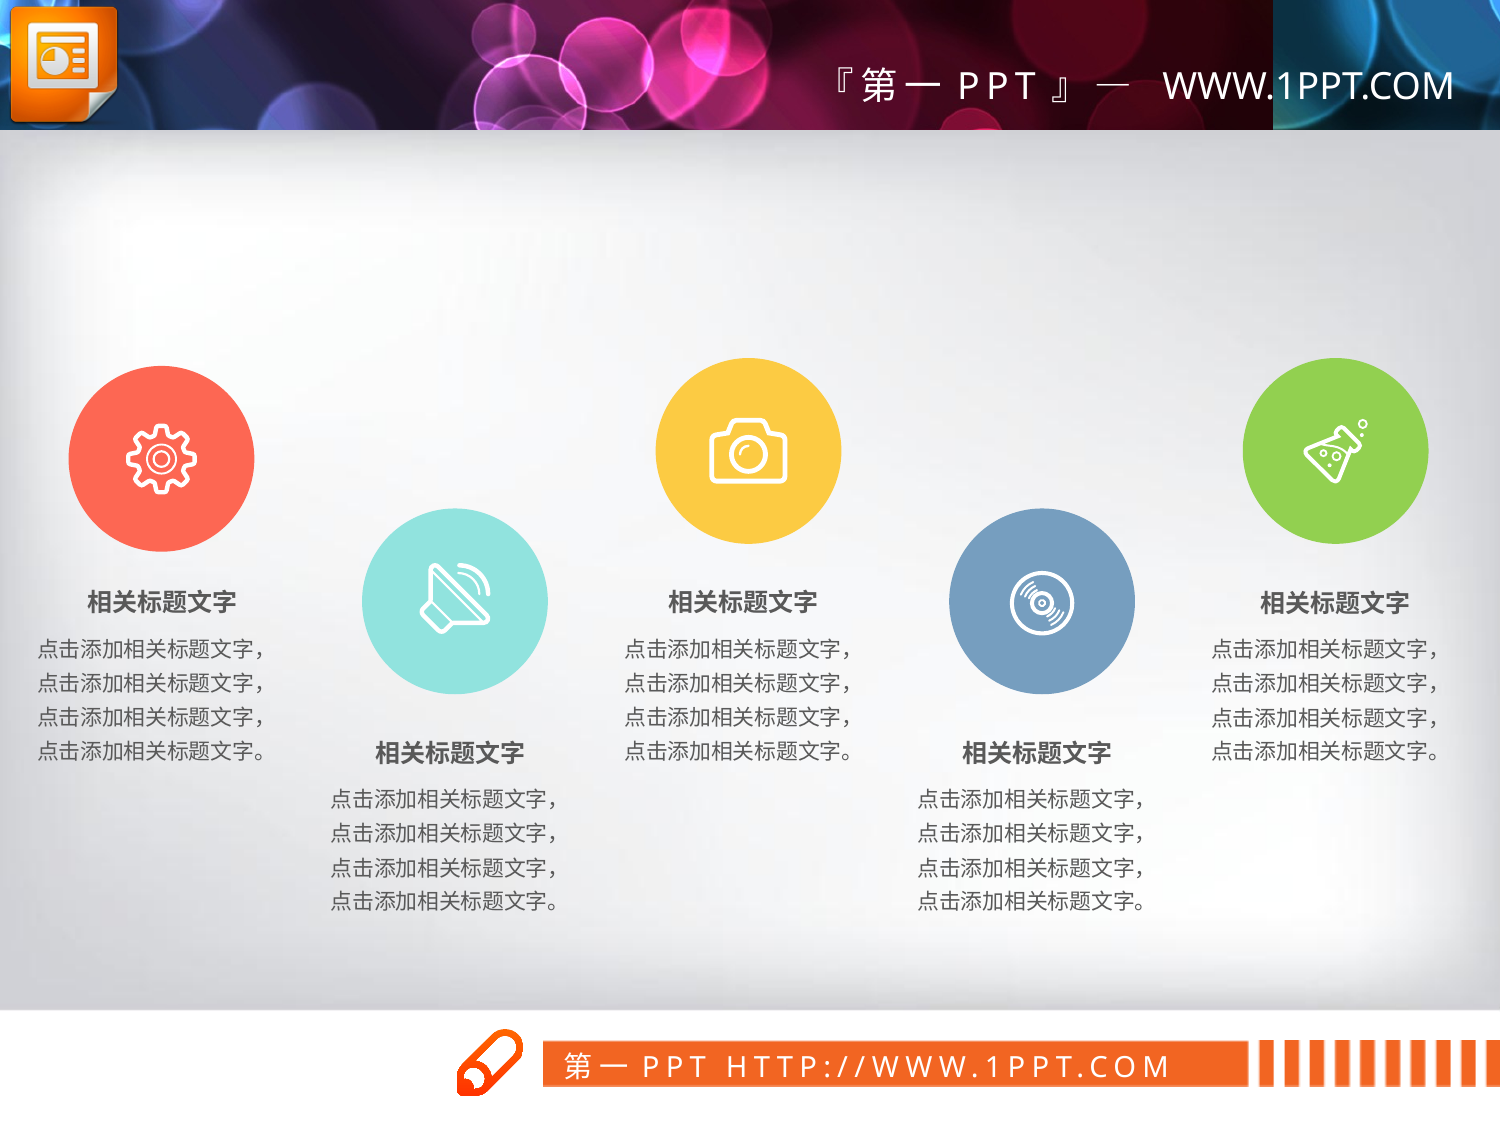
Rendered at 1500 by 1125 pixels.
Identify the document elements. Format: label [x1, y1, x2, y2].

text_box [948, 508, 1136, 695]
text_box [655, 357, 842, 545]
text_box [315, 720, 595, 924]
text_box [68, 365, 255, 552]
text_box [609, 570, 888, 774]
text_box [1242, 357, 1429, 545]
picture [543, 1040, 1500, 1087]
text_box [902, 720, 1182, 924]
text_box [361, 508, 549, 695]
text_box [1196, 570, 1475, 777]
picture [0, 0, 1500, 1012]
text_box [22, 570, 301, 774]
